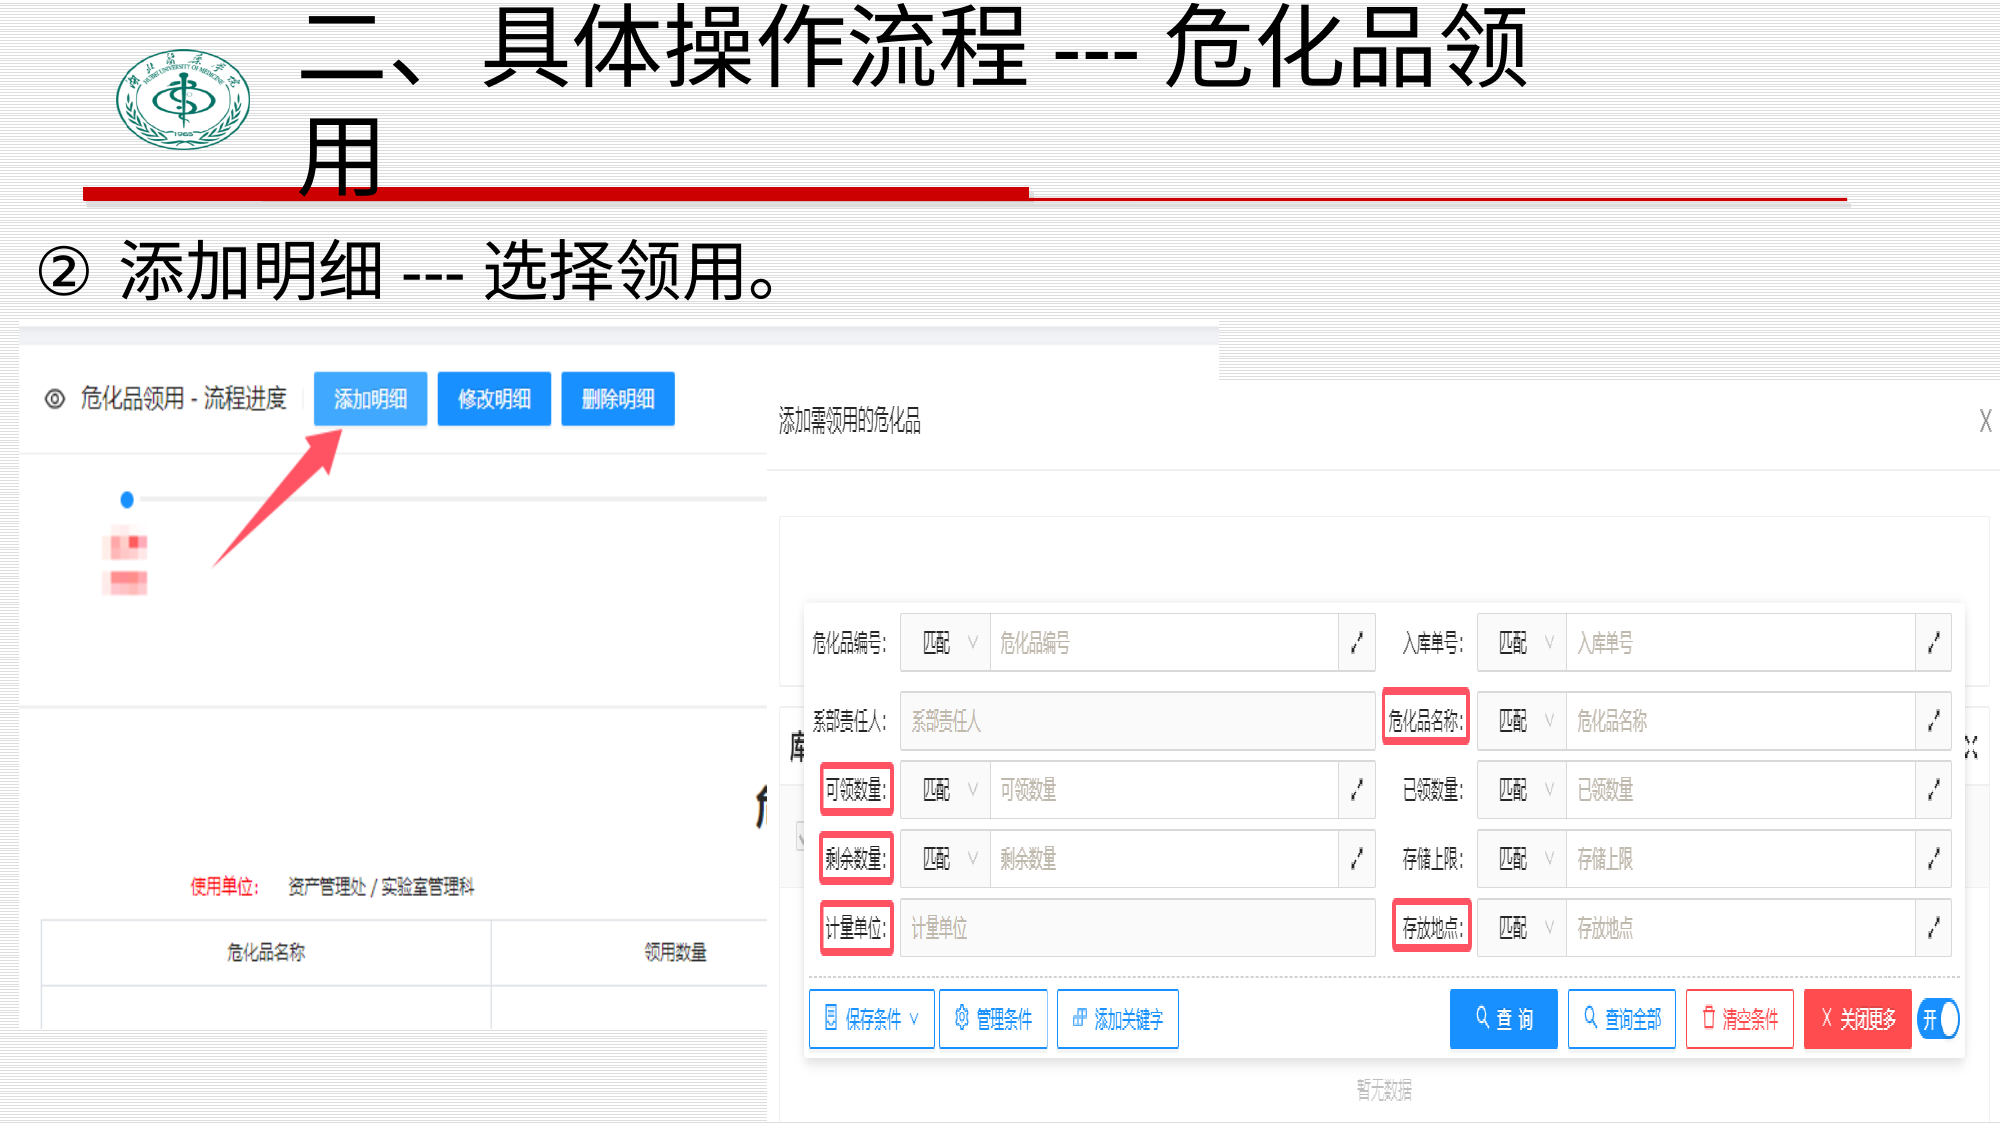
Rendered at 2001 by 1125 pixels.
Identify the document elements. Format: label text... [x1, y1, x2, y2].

picture [116, 49, 250, 150]
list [766, 379, 2000, 1123]
picture [19, 320, 1219, 1029]
title 添加明细---选择领用。 [19, 216, 1930, 322]
text_box 二、具体操作流程---危化品领用 [282, 30, 1633, 166]
